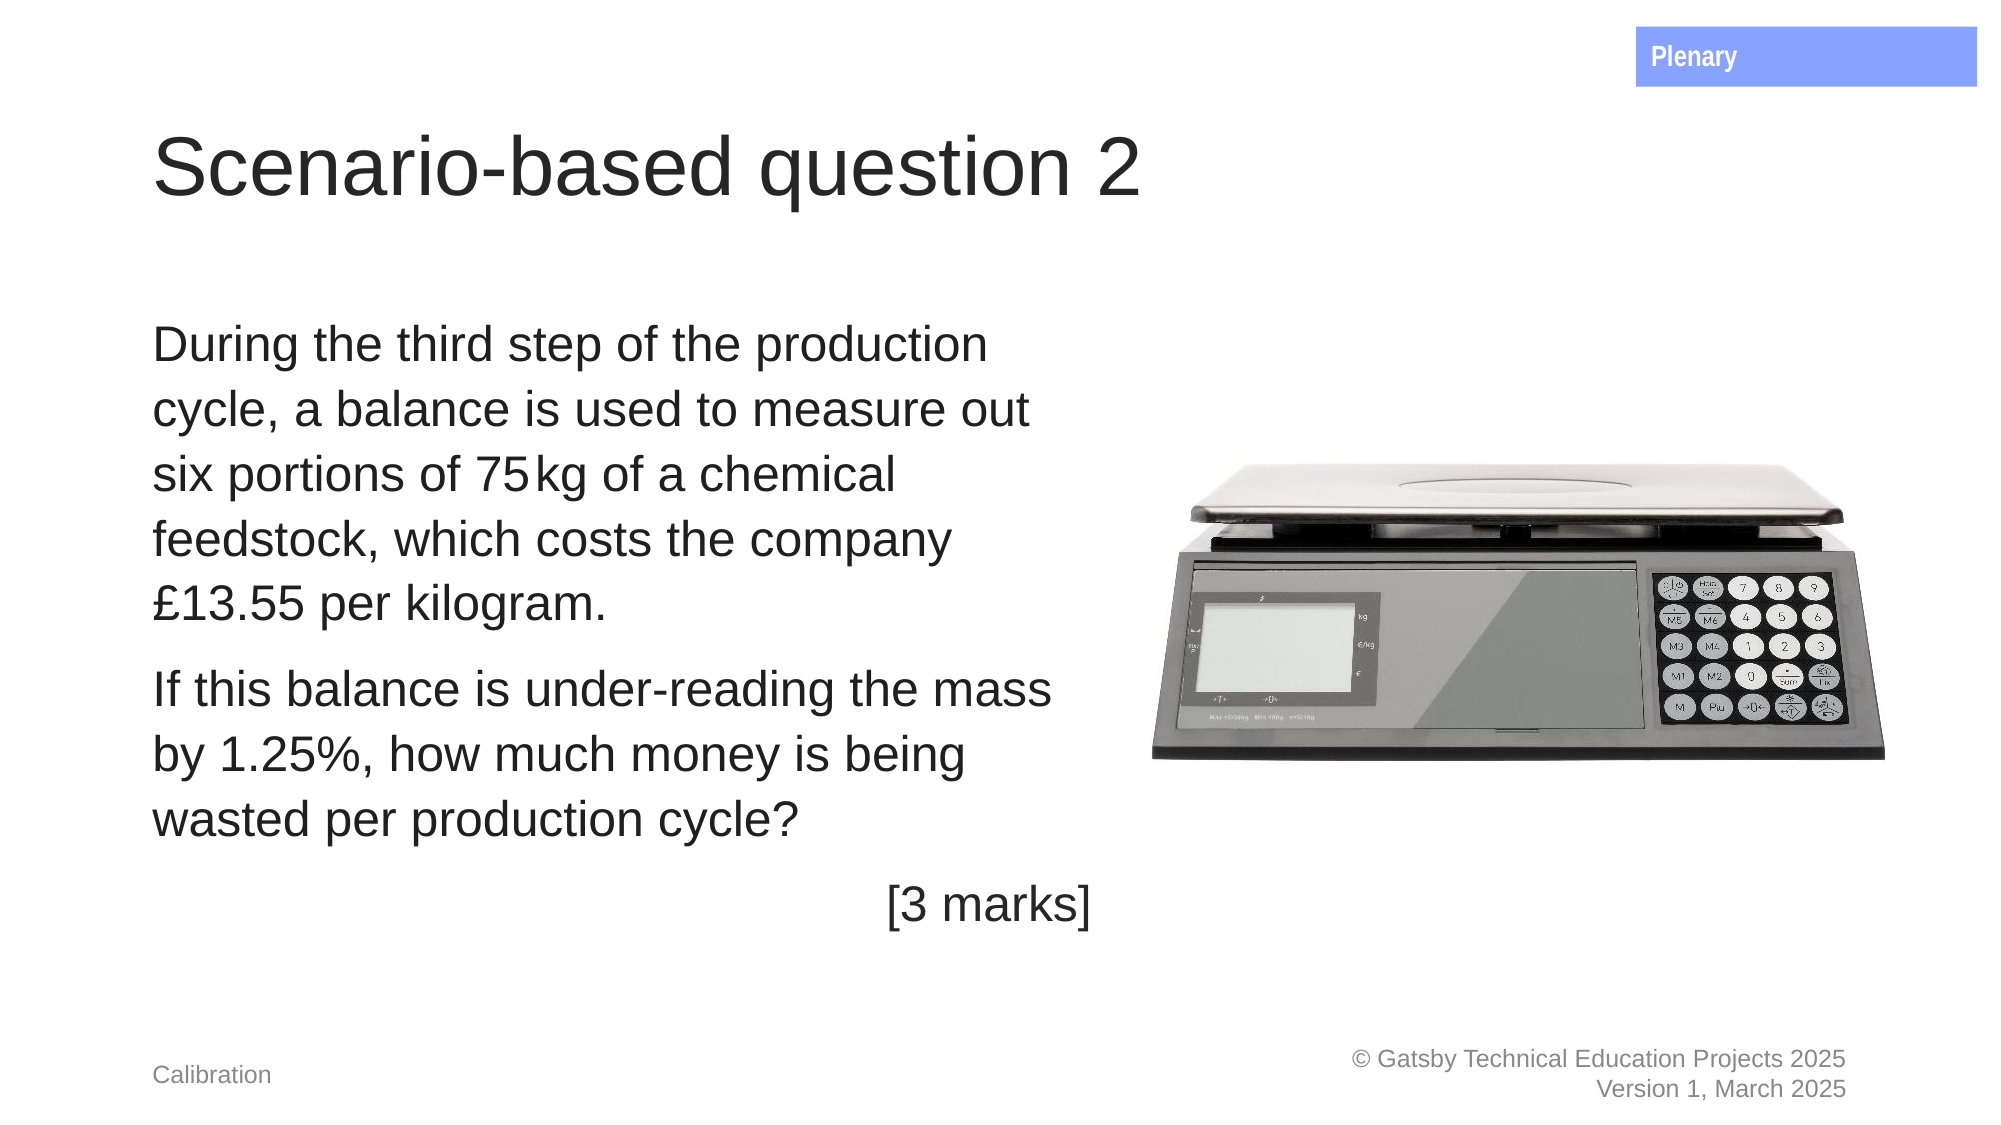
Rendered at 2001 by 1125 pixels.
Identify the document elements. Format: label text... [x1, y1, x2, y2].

list During the third step of the production cycle, a balance is used to measure out six portions of 75 kg of a chemical feedstock, which costs the company £13.55 per kilogram. If this balance is under-reading the mass by 1.25%, how much money is being wasted per production cycle? [3 marks] [137, 299, 1107, 1014]
title Scenario-based question 2 [137, 59, 1863, 278]
picture [1126, 396, 1915, 811]
list Plenary [1636, 26, 1978, 87]
list Calibration [137, 1042, 829, 1103]
